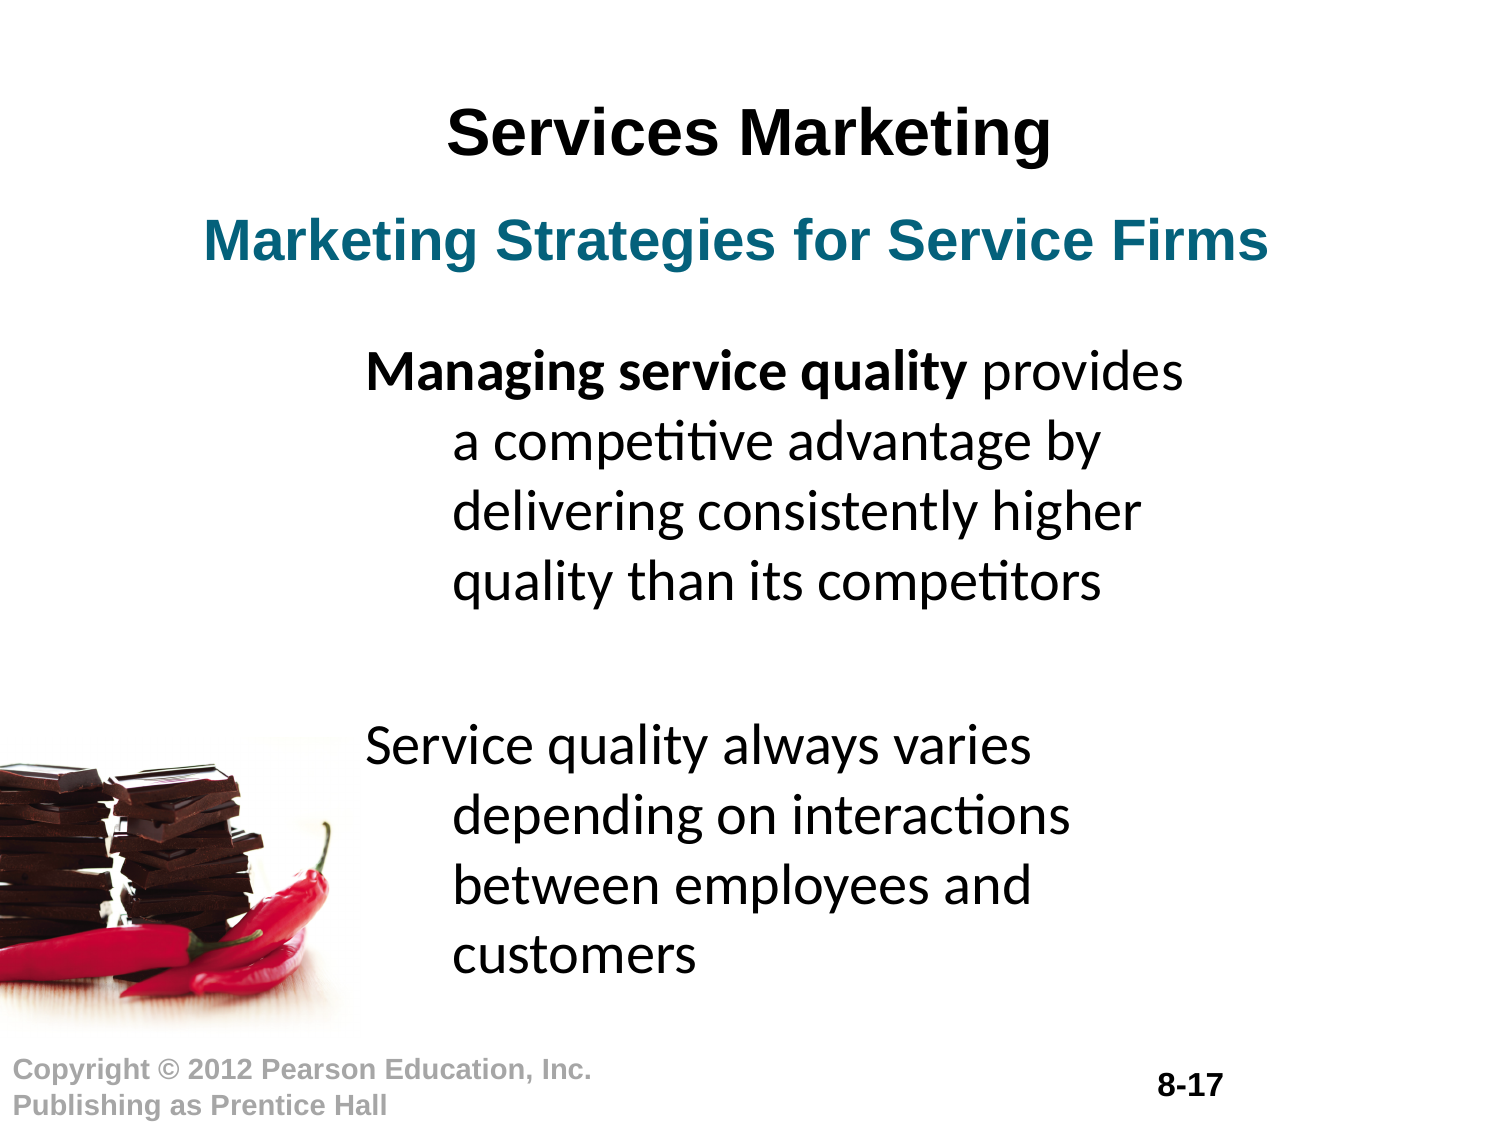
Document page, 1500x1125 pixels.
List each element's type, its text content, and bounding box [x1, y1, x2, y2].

list Managing service quality provides a competitive advantage by delivering consistently higher quality than its competitors Service quality always varies depending on interactions between employees and customers [349, 324, 1238, 1001]
title Services Marketing [112, 37, 1388, 226]
list Marketing Strategies for Service Firms [149, 187, 1326, 288]
picture [0, 737, 361, 1038]
